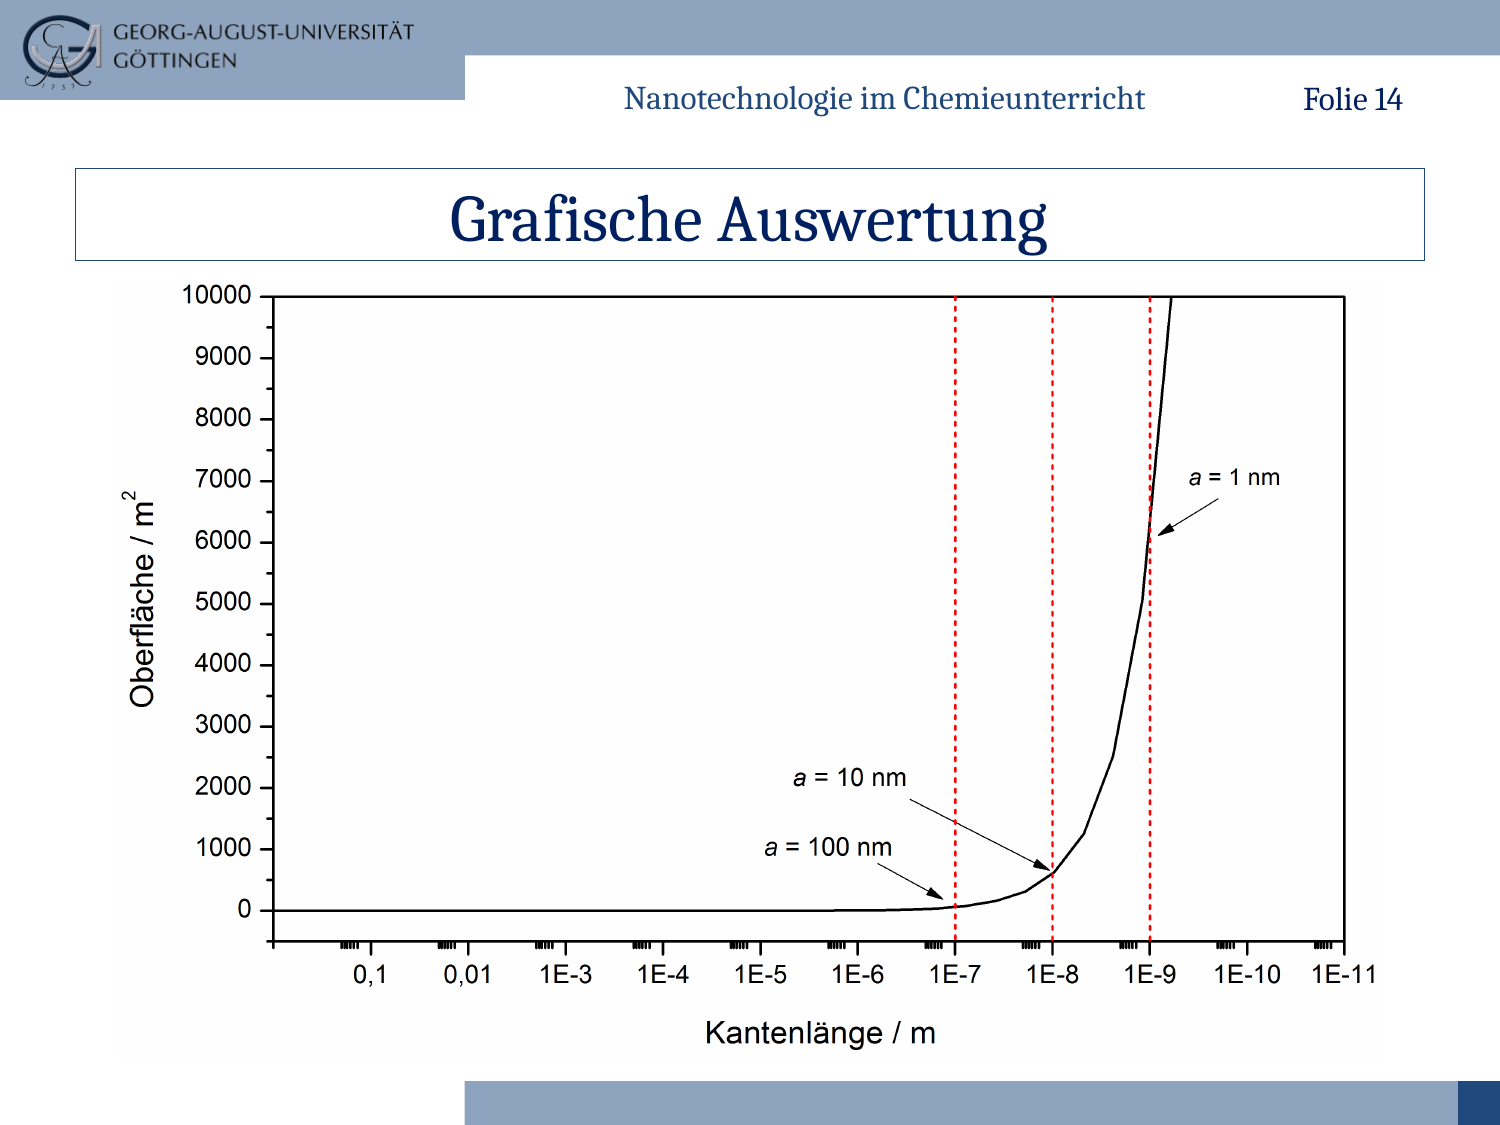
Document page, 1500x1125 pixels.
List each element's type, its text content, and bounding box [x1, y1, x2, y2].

picture [22, 14, 414, 90]
title Grafische Auswertung [75, 168, 1425, 261]
slide_number Folie 14 [1248, 53, 1419, 140]
picture [116, 283, 1384, 1060]
